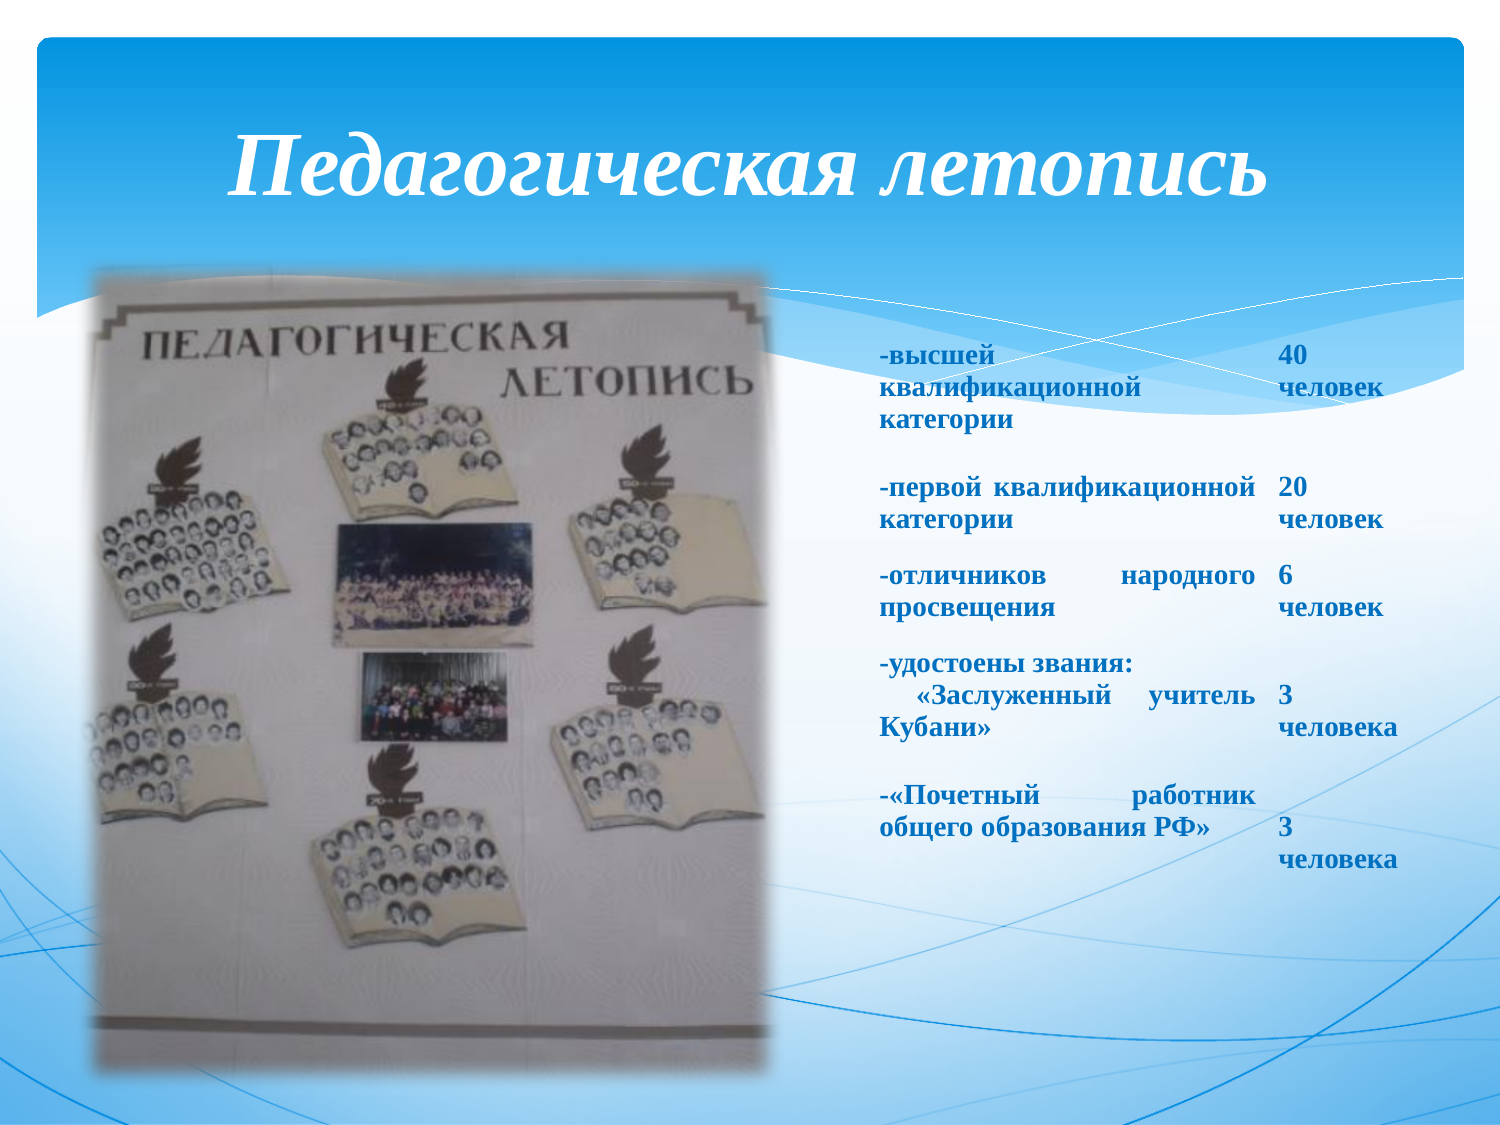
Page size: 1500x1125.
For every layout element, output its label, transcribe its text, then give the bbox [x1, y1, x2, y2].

table_cell 20 человек [1267, 470, 1411, 558]
table_header 40 человек [1267, 338, 1411, 470]
table_header -высшей квалификационной категории [868, 338, 1267, 470]
table_cell 3 человека [1267, 778, 1411, 918]
table_cell 3 человека [1267, 646, 1411, 778]
table_cell 6 человек [1267, 558, 1411, 646]
table_cell -отличников народного просвещения [868, 558, 1267, 646]
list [76, 255, 786, 1091]
table_cell -удостоены звания: «Заслуженный учитель Кубани» [868, 646, 1267, 778]
table_cell -«Почетный работник общего образования РФ» [868, 778, 1267, 918]
title Педагогическая летопись [75, 55, 1425, 261]
table_cell -первой квалификационной категории [868, 470, 1267, 558]
